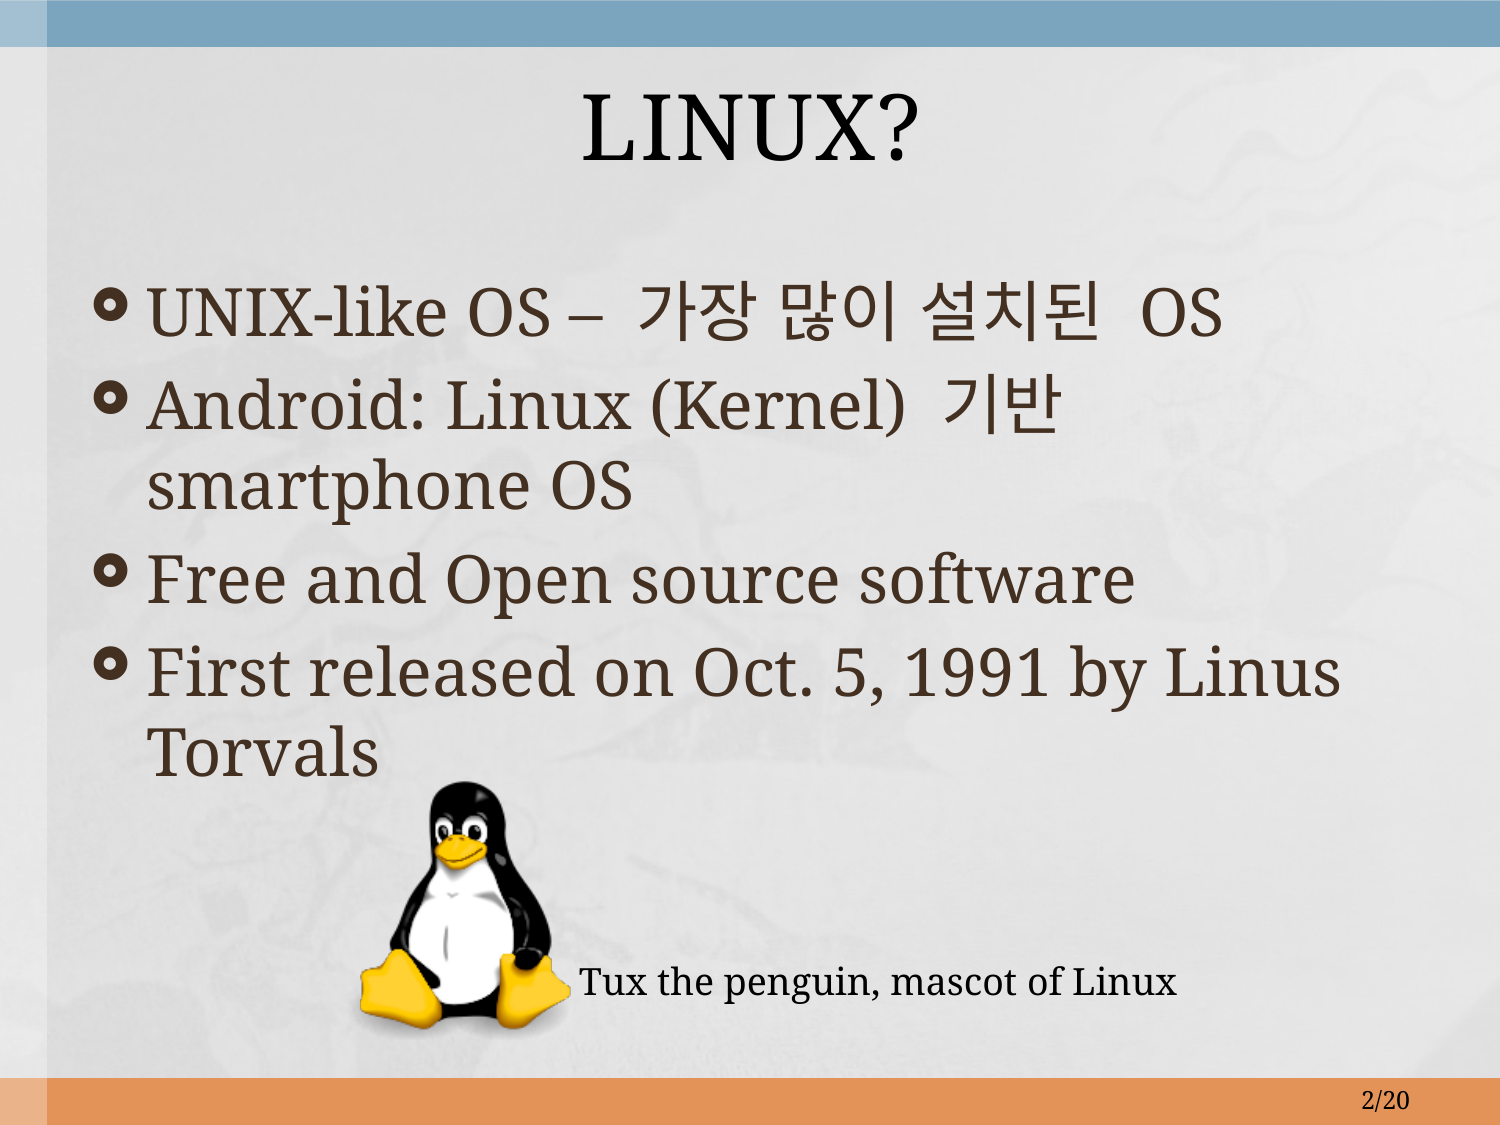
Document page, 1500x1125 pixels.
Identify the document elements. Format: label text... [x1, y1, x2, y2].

slide_number 2 [1074, 1078, 1425, 1125]
picture [348, 769, 583, 1042]
list UNIX-like OS – 가장 많이 설치된 OS Android: Linux (Kernel) 기반 smartphone OS Free and Open source software First released on Oct. 5, 1991 by Linus Torvals [75, 262, 1425, 1005]
text_box Tux the penguin, mascot of Linux [584, 950, 1193, 1011]
title LINUX? [49, 46, 1454, 202]
